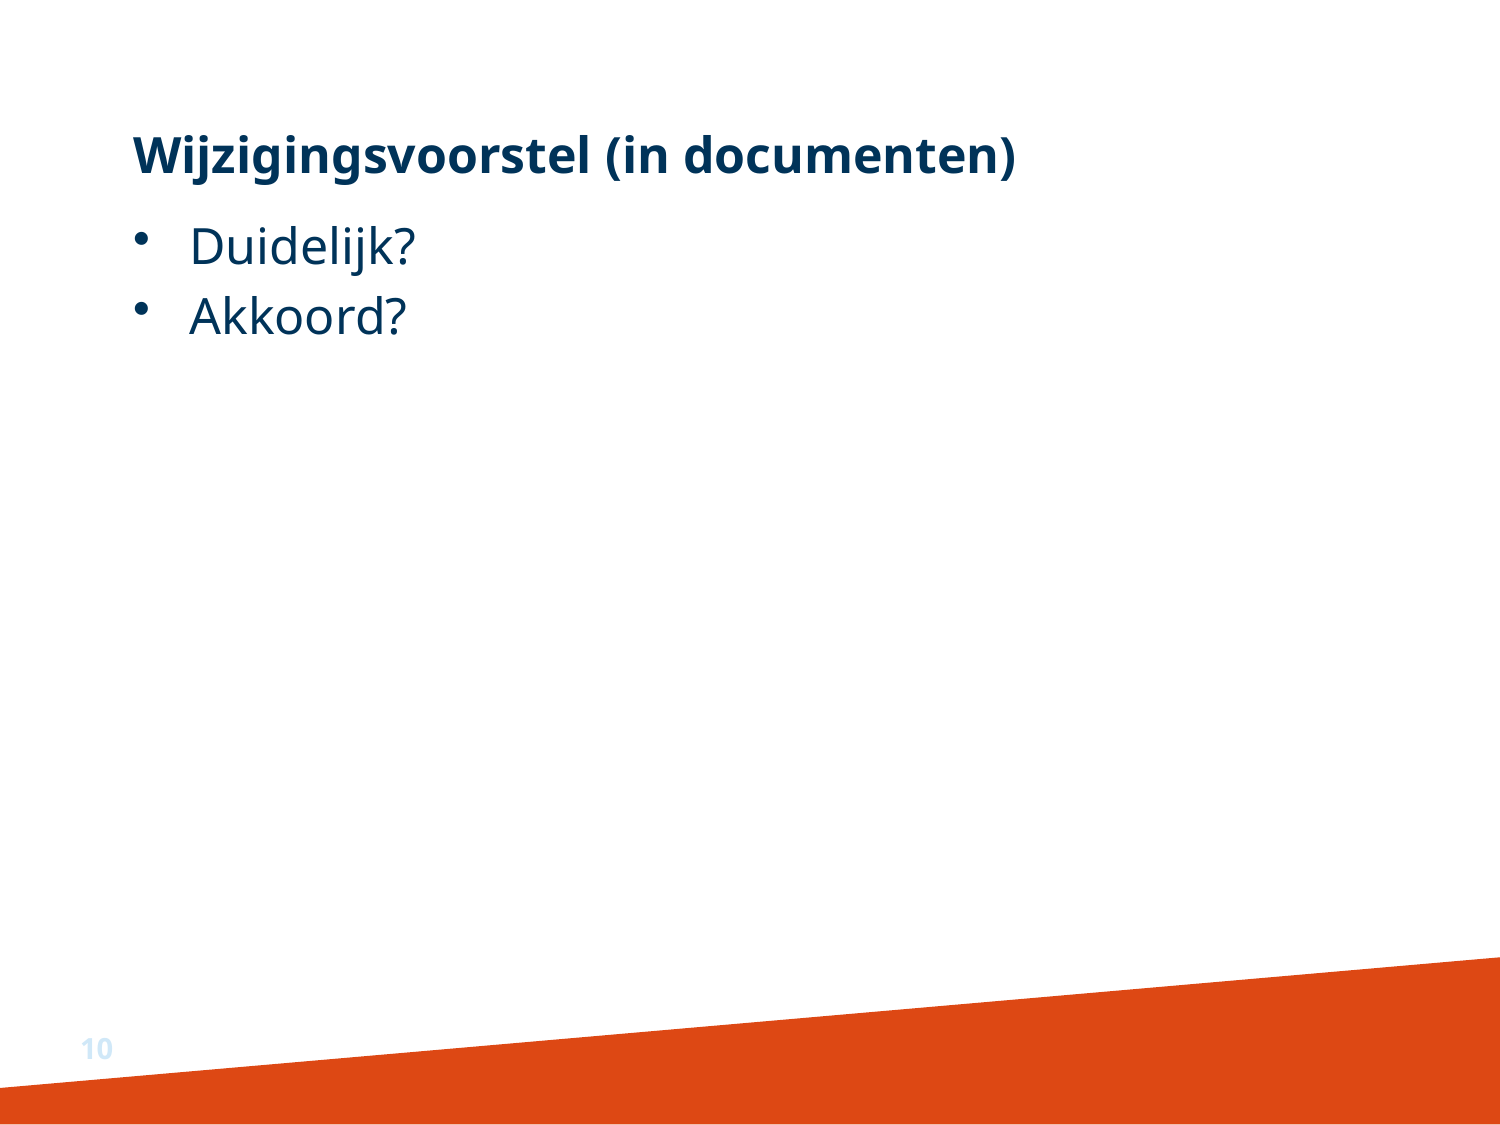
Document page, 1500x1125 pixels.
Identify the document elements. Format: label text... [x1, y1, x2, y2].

title Wijzigingsvoorstel (in documenten) [118, 88, 1382, 206]
slide_number 10 [64, 1023, 172, 1071]
list Duidelijk? Akkoord? [118, 206, 1382, 963]
